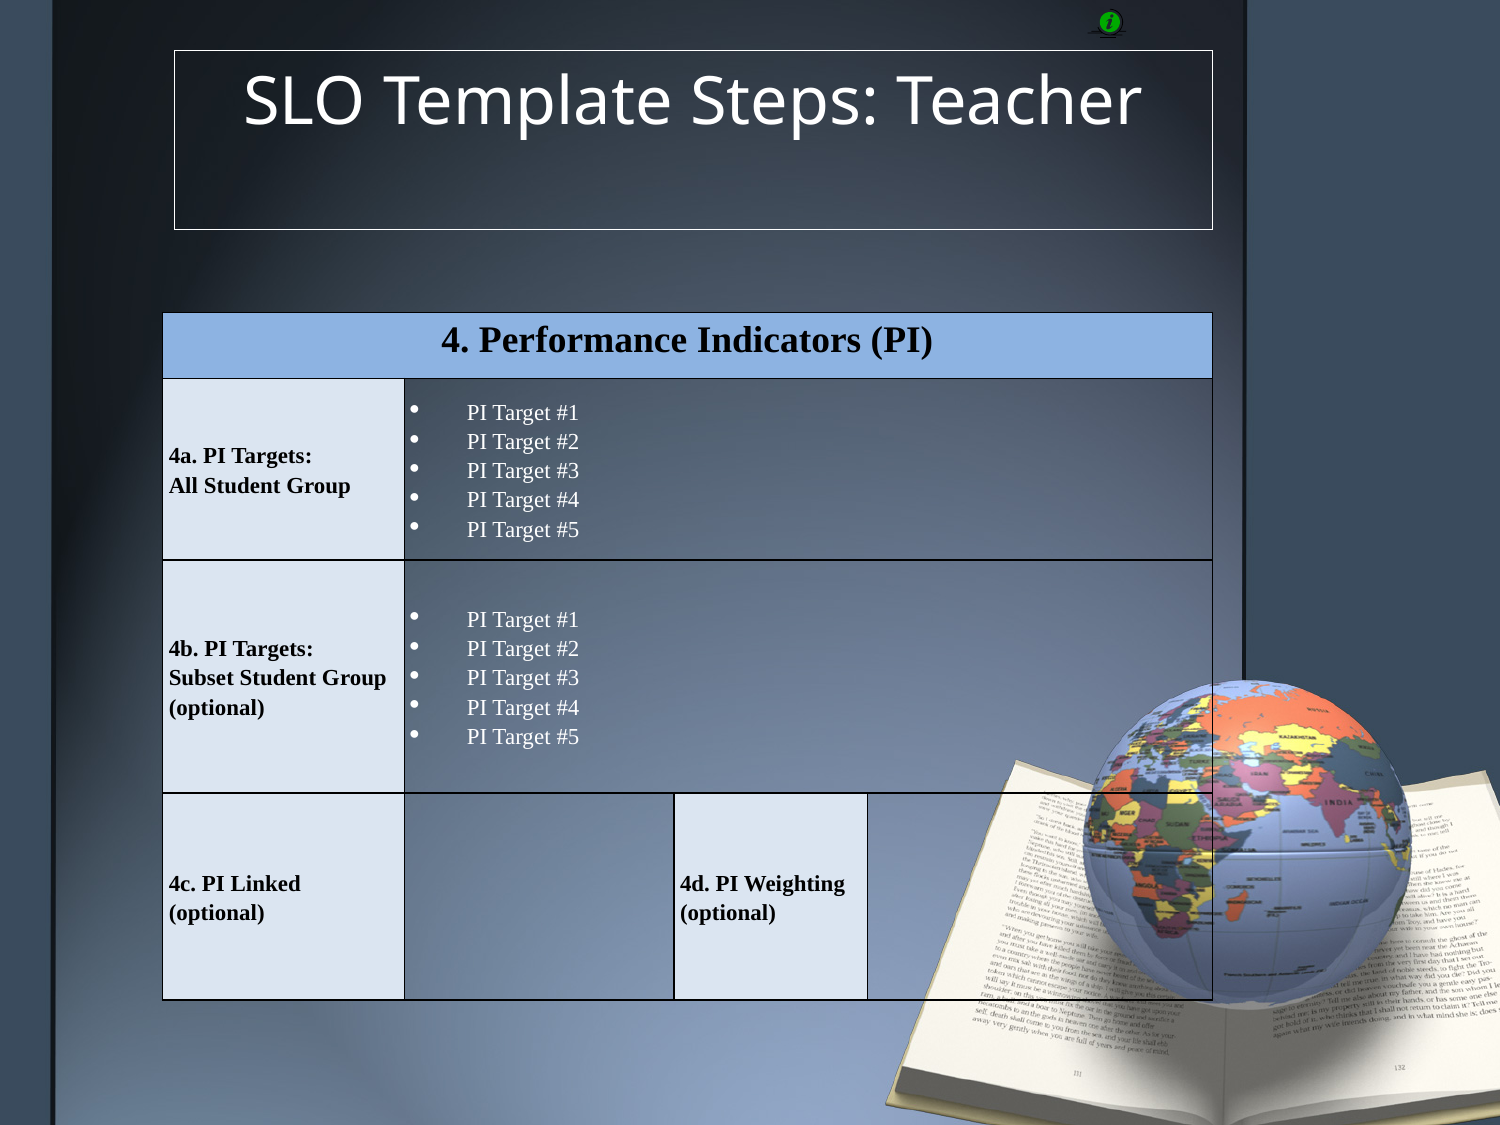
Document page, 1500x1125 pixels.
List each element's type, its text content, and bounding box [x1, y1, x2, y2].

table_cell 4a. PI Targets: All Student Group [163, 379, 404, 559]
table_cell 4b. PI Targets: Subset Student Group (optional) [163, 561, 404, 792]
table_cell [405, 794, 673, 999]
table_cell 4c. PI Linked (optional) [163, 794, 404, 999]
table_cell 4d. PI Weighting (optional) [675, 794, 867, 999]
table_cell PI Target #1 PI Target #2 PI Target #3 PI Target #4 PI Target #5 [405, 379, 1212, 559]
table_cell [868, 794, 1212, 999]
picture [0, 0, 1500, 1125]
text_box SLO Template Steps: Teacher [174, 50, 1213, 230]
table_header 4. Performance Indicators (PI) [163, 313, 1212, 378]
table_cell PI Target #1 PI Target #2 PI Target #3 PI Target #4 PI Target #5 [405, 561, 1212, 792]
